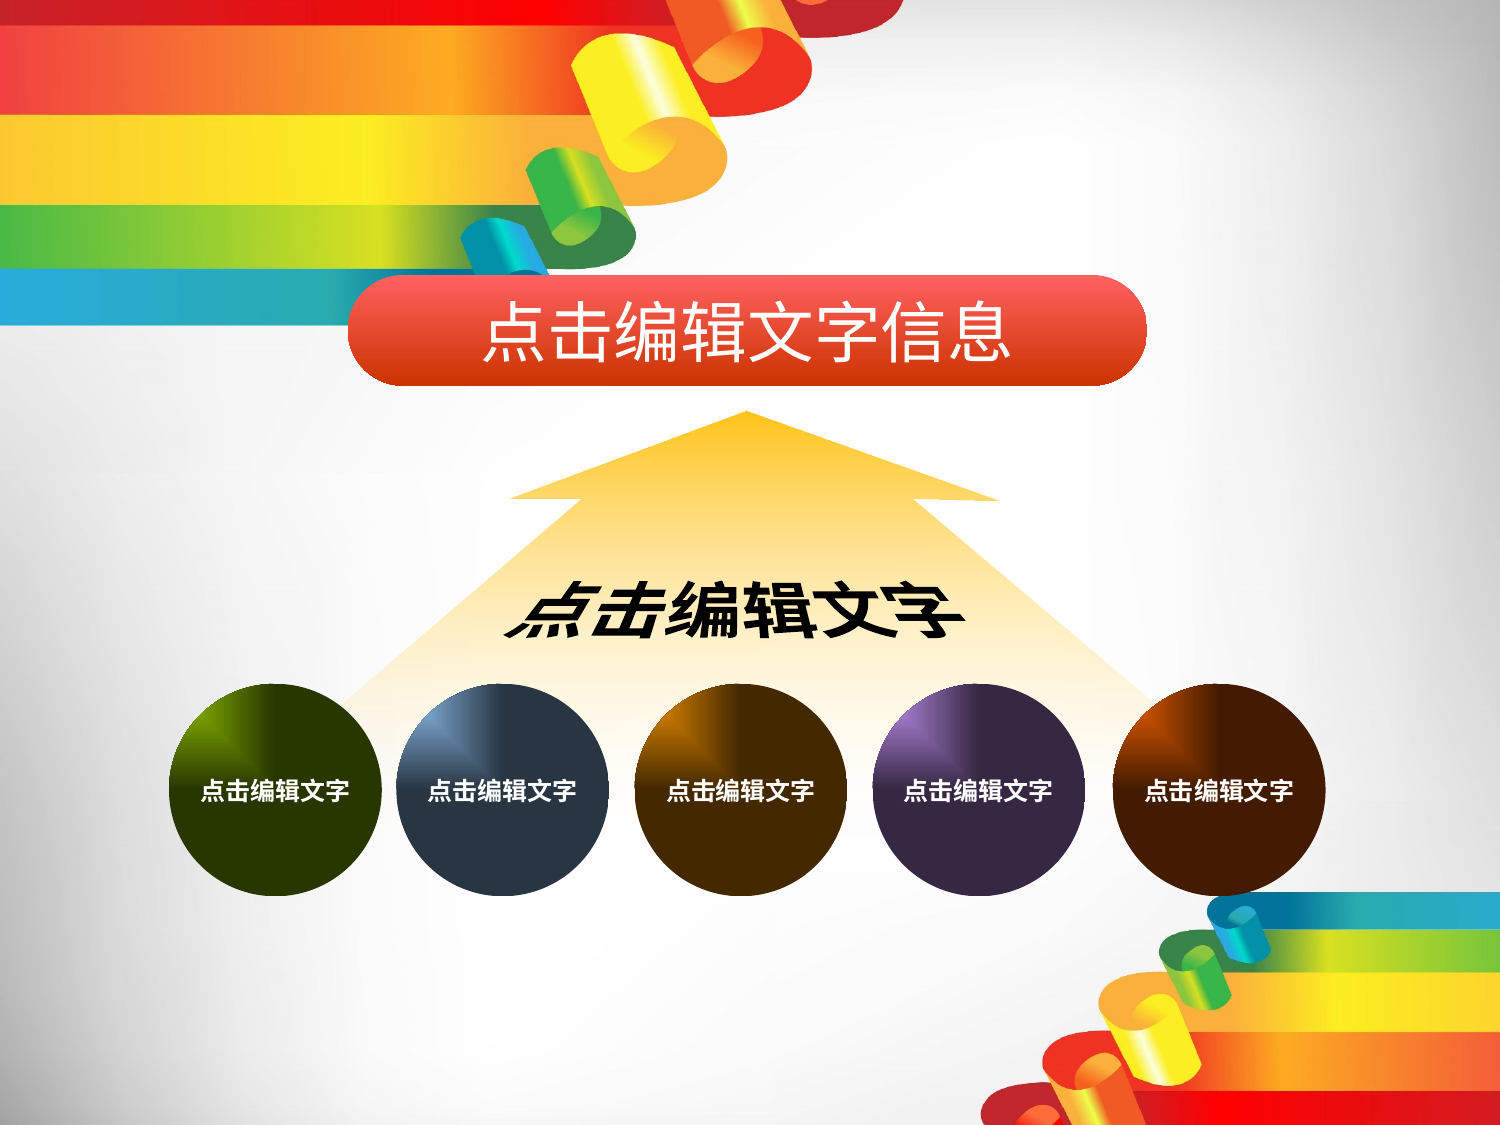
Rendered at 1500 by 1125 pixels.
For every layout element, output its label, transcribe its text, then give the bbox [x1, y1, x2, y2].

text_box 点击编辑文字 [634, 683, 848, 897]
text_box 点击编辑文字 [169, 683, 382, 897]
text_box 点击编辑文字 [1112, 683, 1326, 897]
text_box [1309, 838, 1326, 848]
text_box [173, 840, 185, 848]
text_box 点击编辑文字信息 [347, 274, 1148, 386]
text_box [340, 410, 1156, 848]
picture [0, 0, 1500, 1125]
text_box 点击编辑文字 [396, 683, 610, 897]
text_box 点击编辑文字 [872, 683, 1086, 897]
